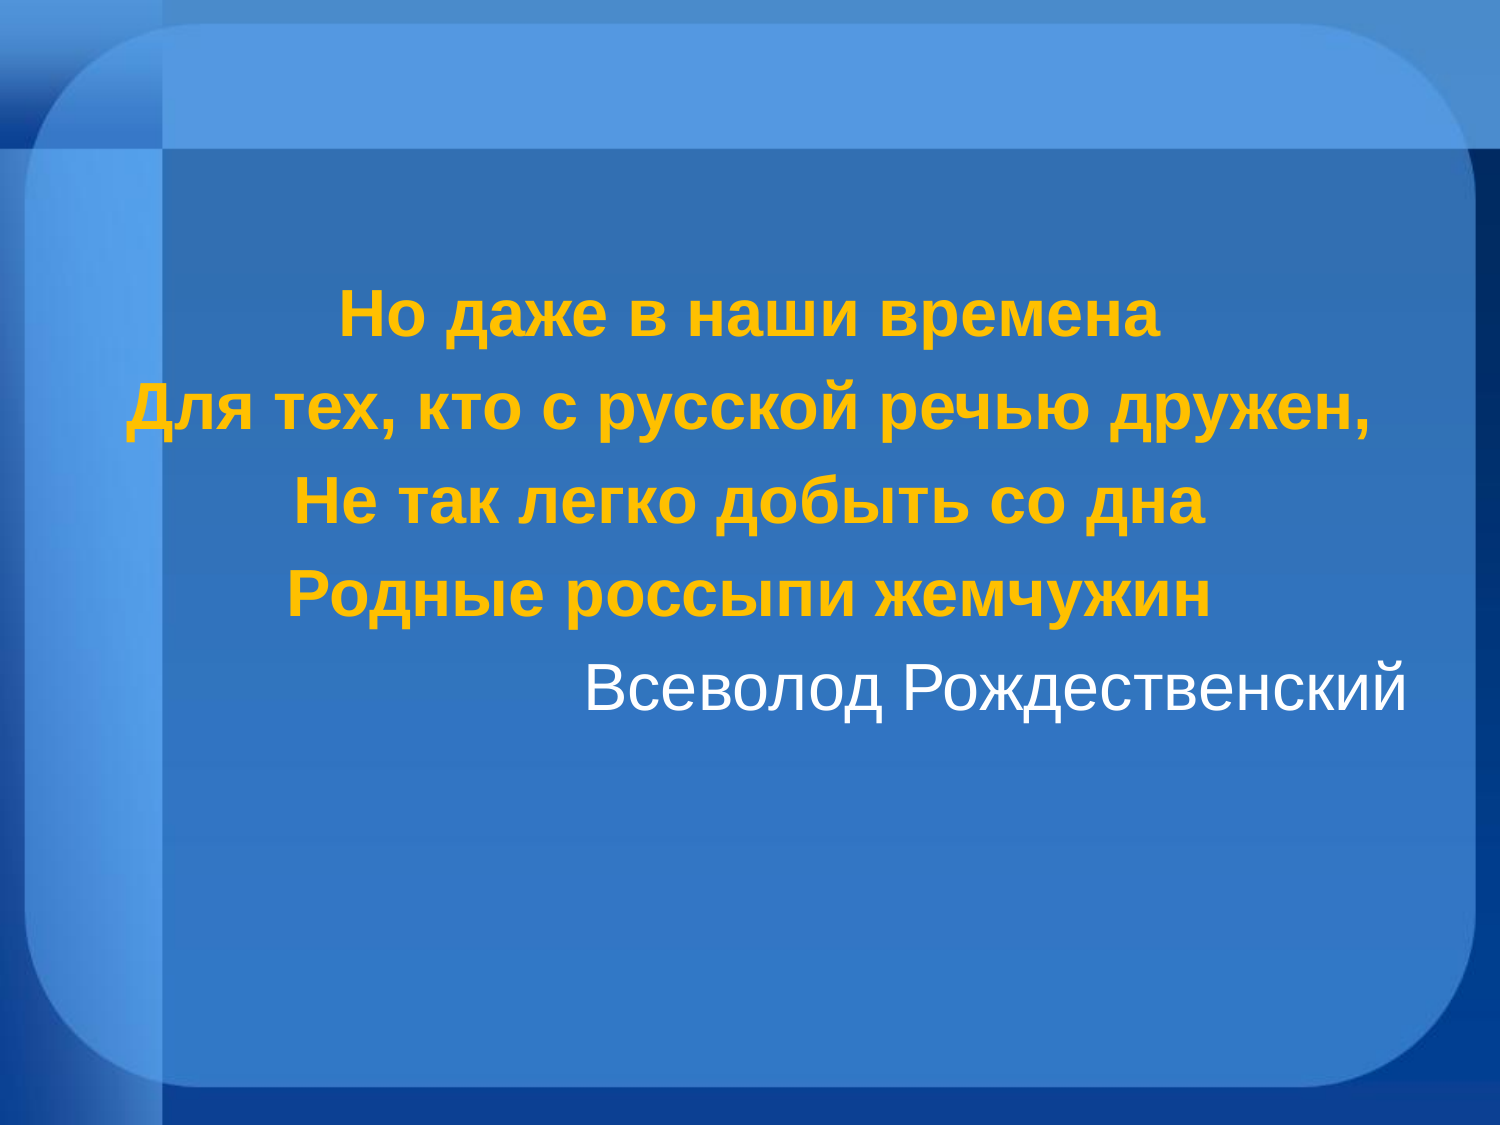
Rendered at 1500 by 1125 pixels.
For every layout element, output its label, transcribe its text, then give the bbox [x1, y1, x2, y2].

list Но даже в наши времена Для тех, кто с русской речью дружен, Не так легко добыть со дна Родные россыпи жемчужин Всеволод Рождественский [74, 262, 1426, 1006]
picture [0, 0, 1500, 1125]
